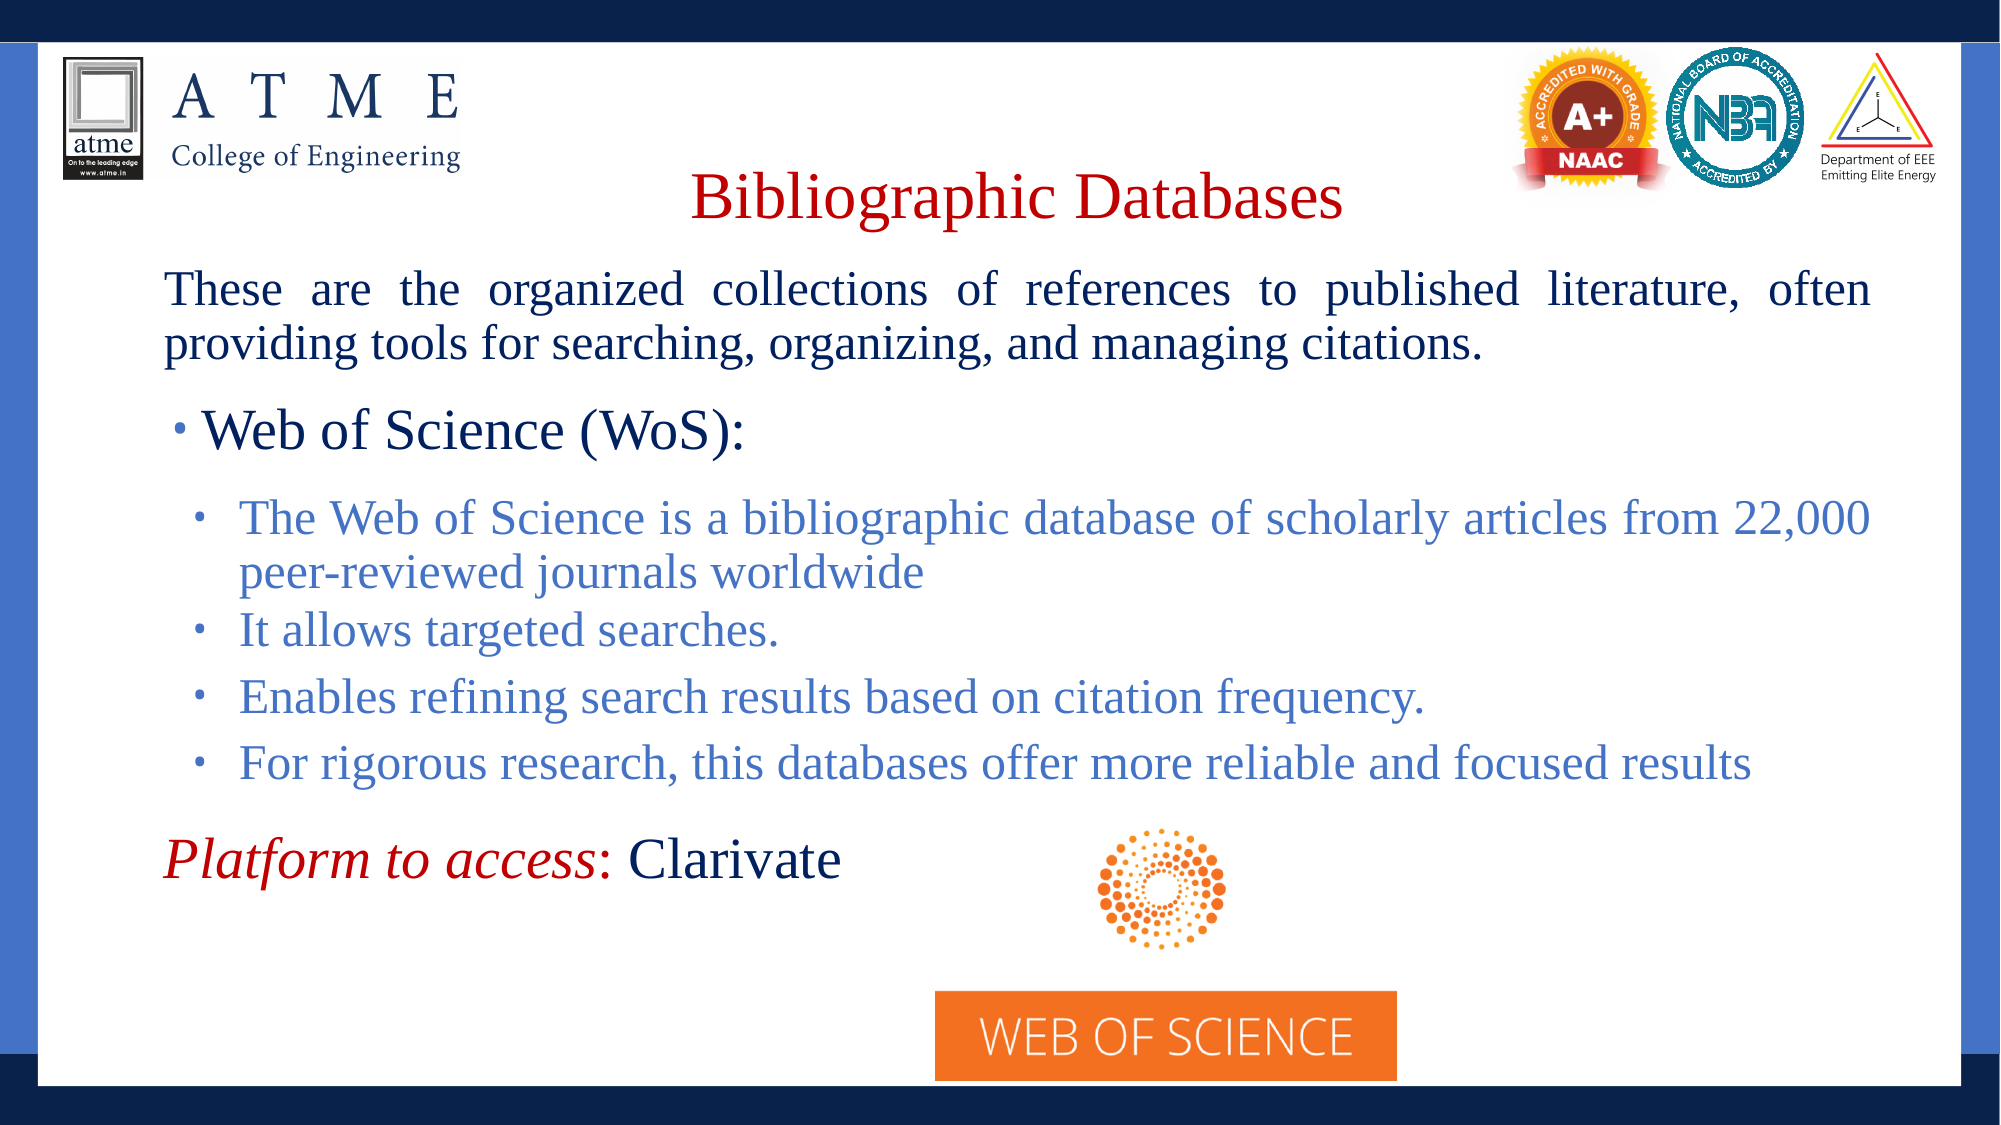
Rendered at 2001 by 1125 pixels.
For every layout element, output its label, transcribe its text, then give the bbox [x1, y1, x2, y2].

picture [934, 792, 1397, 1082]
picture [0, 1054, 2000, 1125]
picture [63, 57, 461, 180]
picture [0, 0, 2000, 43]
picture [1531, 60, 1651, 153]
list Bibliographic Databases These are the organized collections of references to published literature, often providing tools for searching, organizing, and managing citations. Web of Science (WoS): The Web of Science is a bibliographic database of scholarly articles from 22,000 peer-reviewed journals worldwide It allows targeted searches. Enables refining search results based on citation frequency. For rigorous research, this databases offer more reliable and focused results Platform to access: Clarivate [148, 153, 1888, 1048]
picture [1815, 49, 1939, 184]
picture [1666, 47, 1804, 153]
